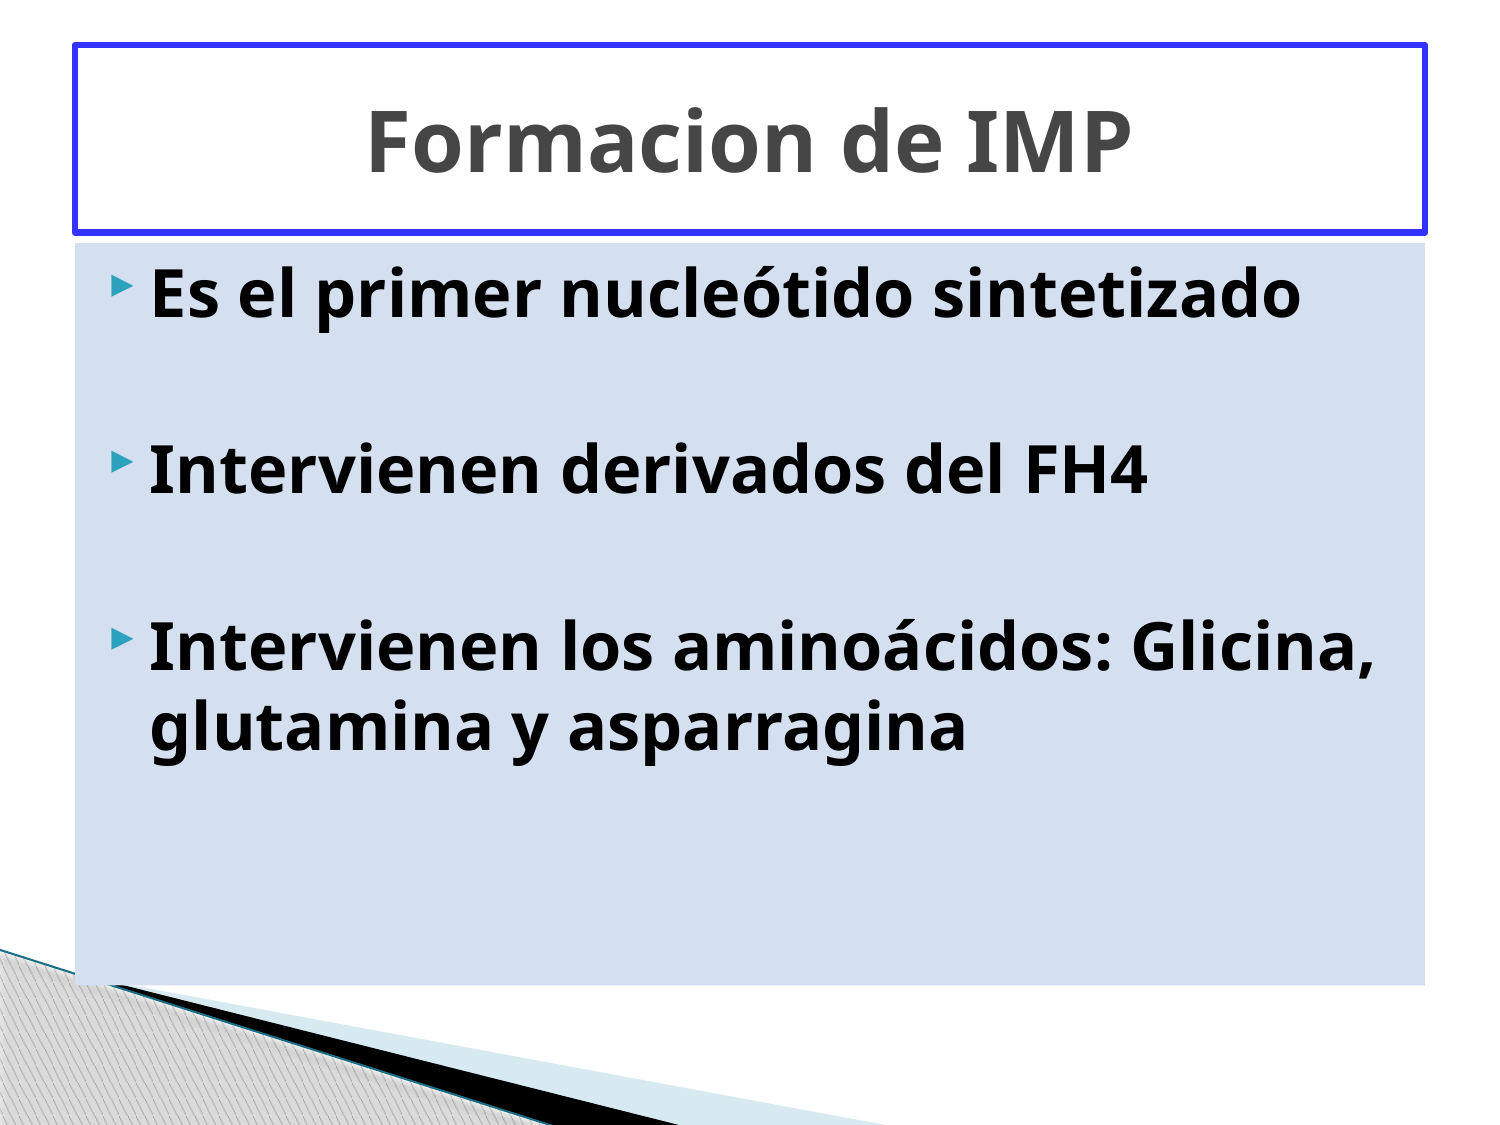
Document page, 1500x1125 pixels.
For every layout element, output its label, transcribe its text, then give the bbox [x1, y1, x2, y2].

title Formacion de IMP [75, 45, 1425, 233]
list Es el primer nucleótido sintetizado Intervienen derivados del FH4 Intervienen los aminoácidos: Glicina, glutamina y asparragina [75, 243, 1425, 986]
